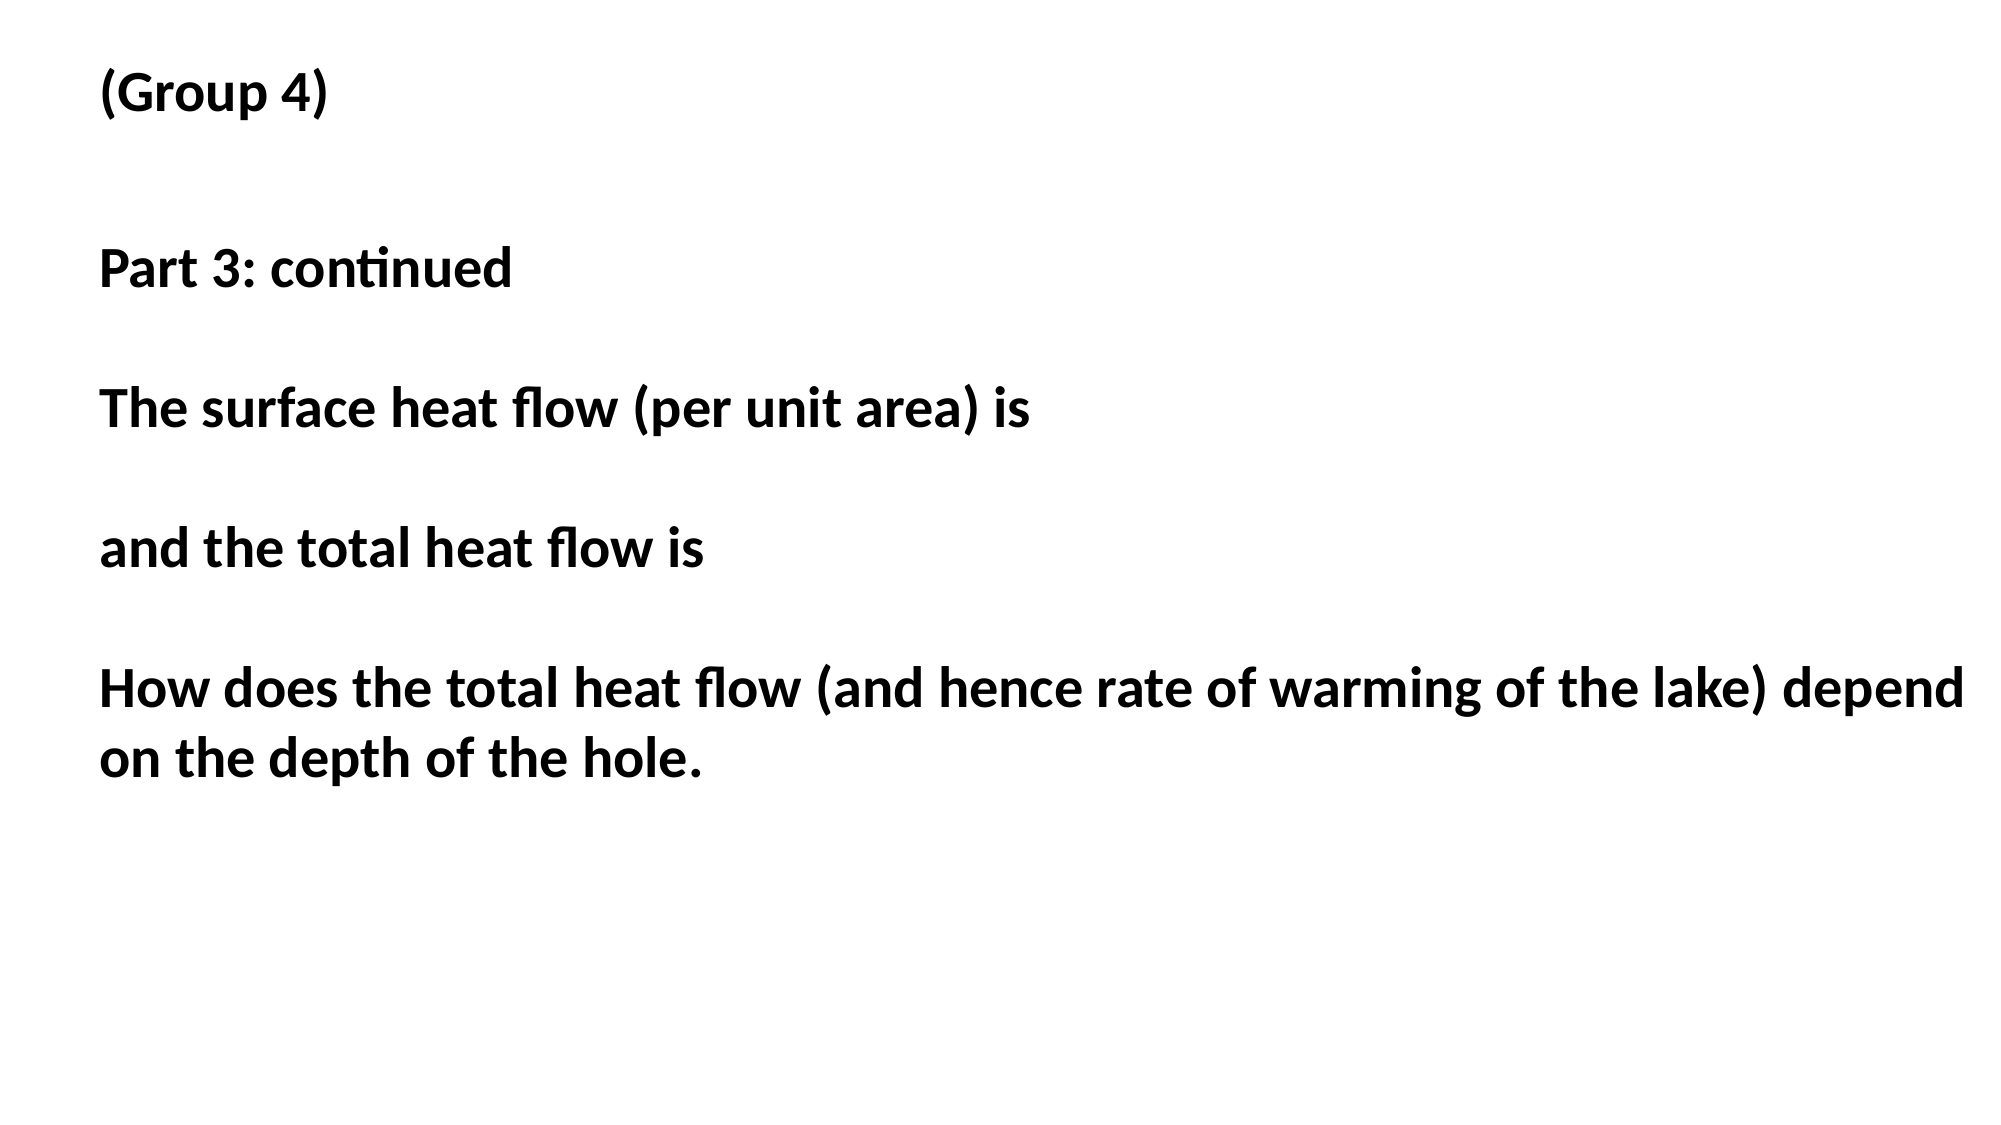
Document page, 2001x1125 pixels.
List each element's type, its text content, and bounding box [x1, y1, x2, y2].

text_box (Group 4) [84, 45, 1856, 201]
